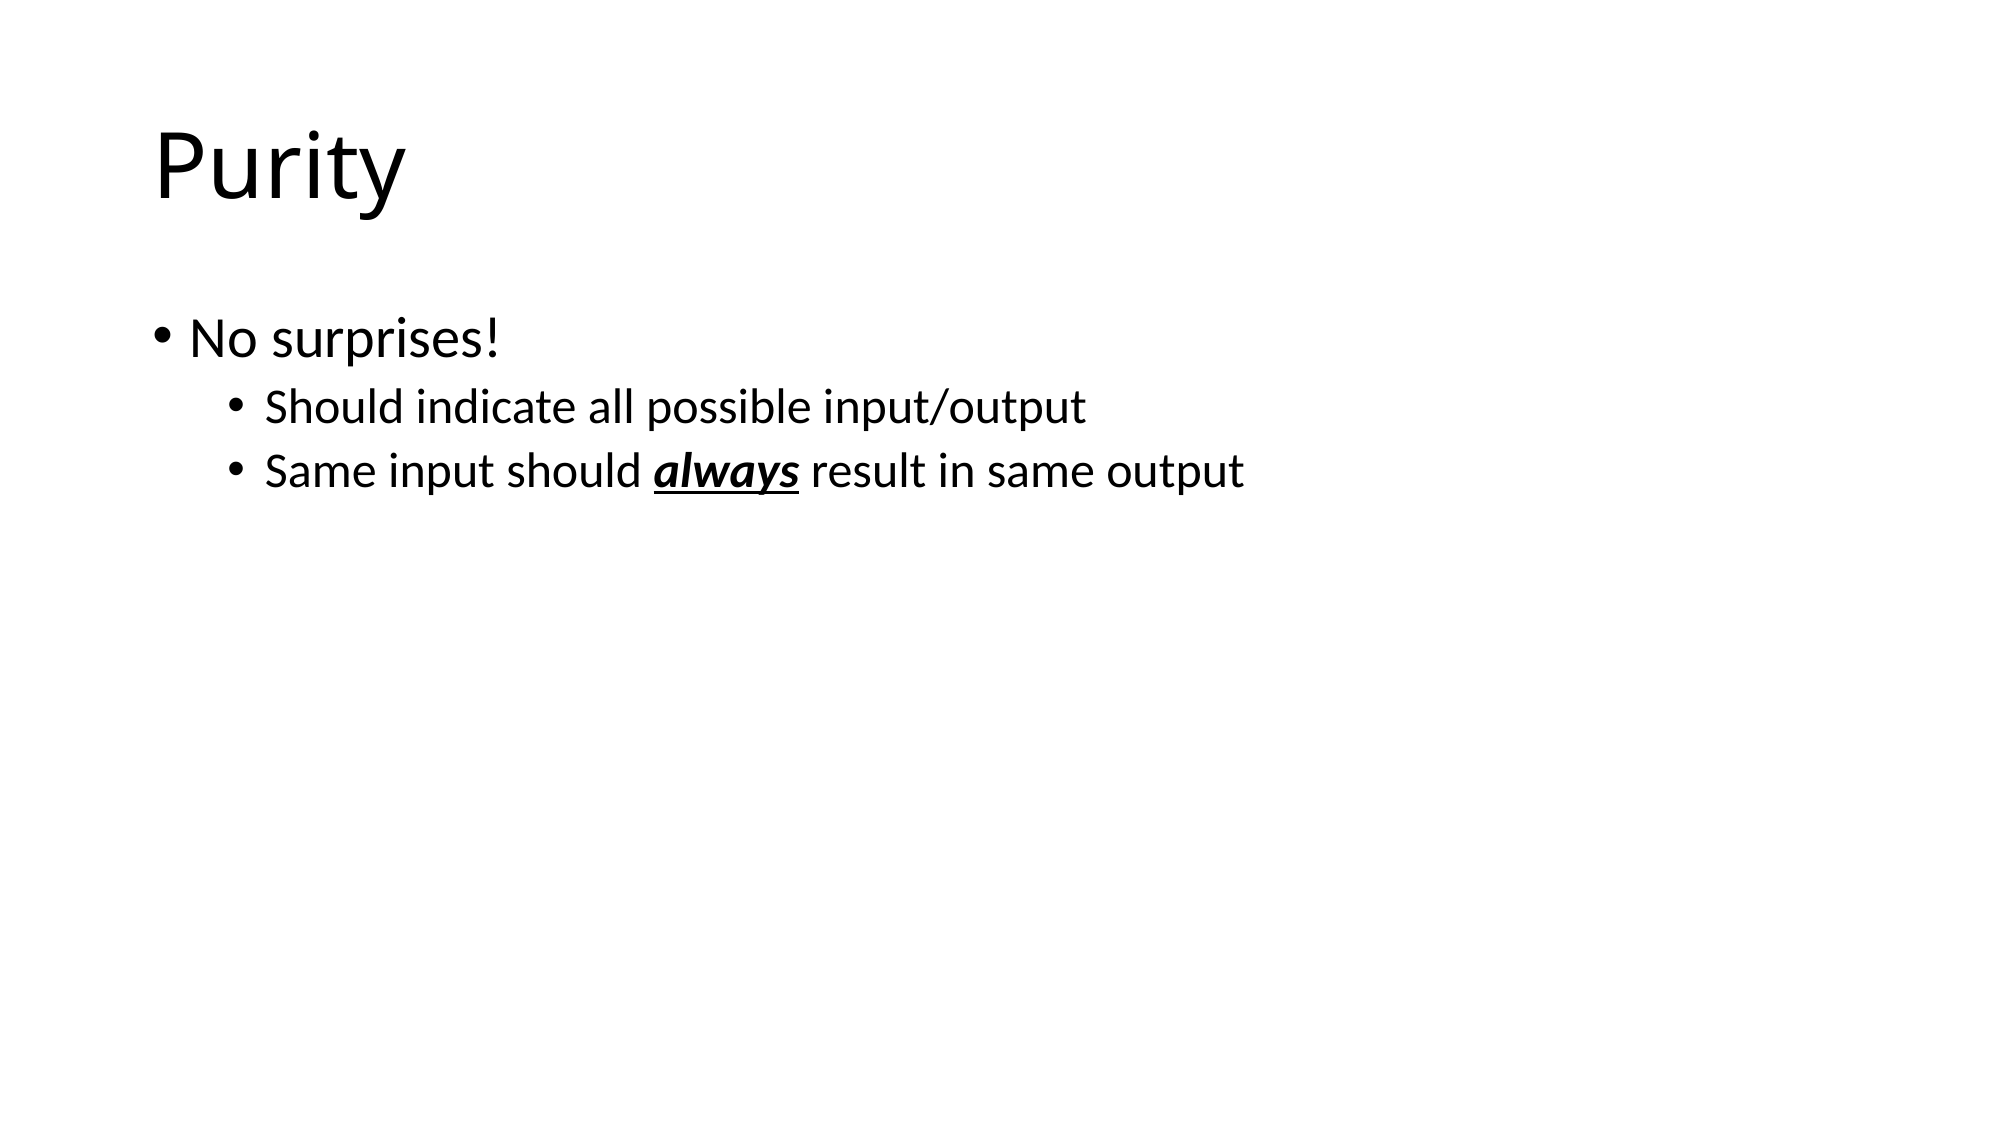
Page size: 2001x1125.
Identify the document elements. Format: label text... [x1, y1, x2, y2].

title Purity [137, 59, 1863, 278]
list No surprises! Should indicate all possible input/output Same input should always result in same output [137, 299, 1863, 1040]
